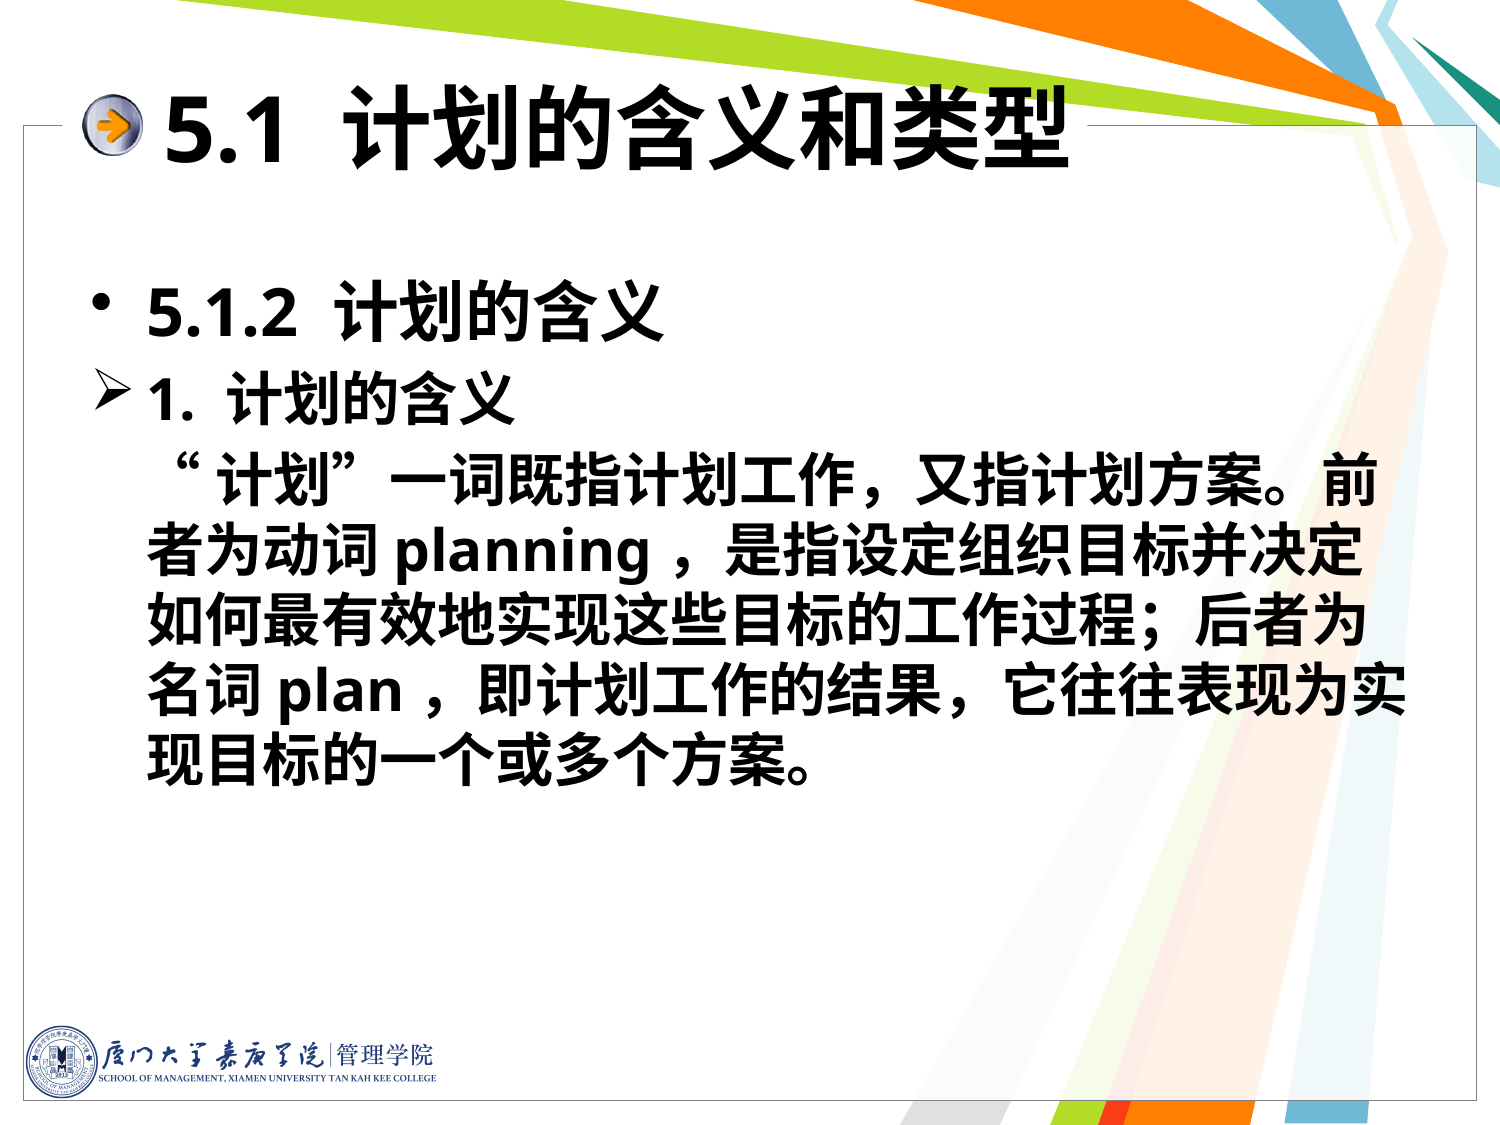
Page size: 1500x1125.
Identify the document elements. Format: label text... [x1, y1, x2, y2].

picture [82, 94, 143, 156]
list 5.1.2 计划的含义 1. 计划的含义 “计划”一词既指计划工作，又指计划方案。前者为动词planning，是指设定组织目标并决定如何最有效地实现这些目标的工作过程；后者为名词plan，即计划工作的结果，它往往表现为实现目标的一个或多个方案。 [75, 262, 1425, 1005]
title 5.1 计划的含义和类型 [148, 32, 1182, 220]
picture [24, 1024, 438, 1100]
